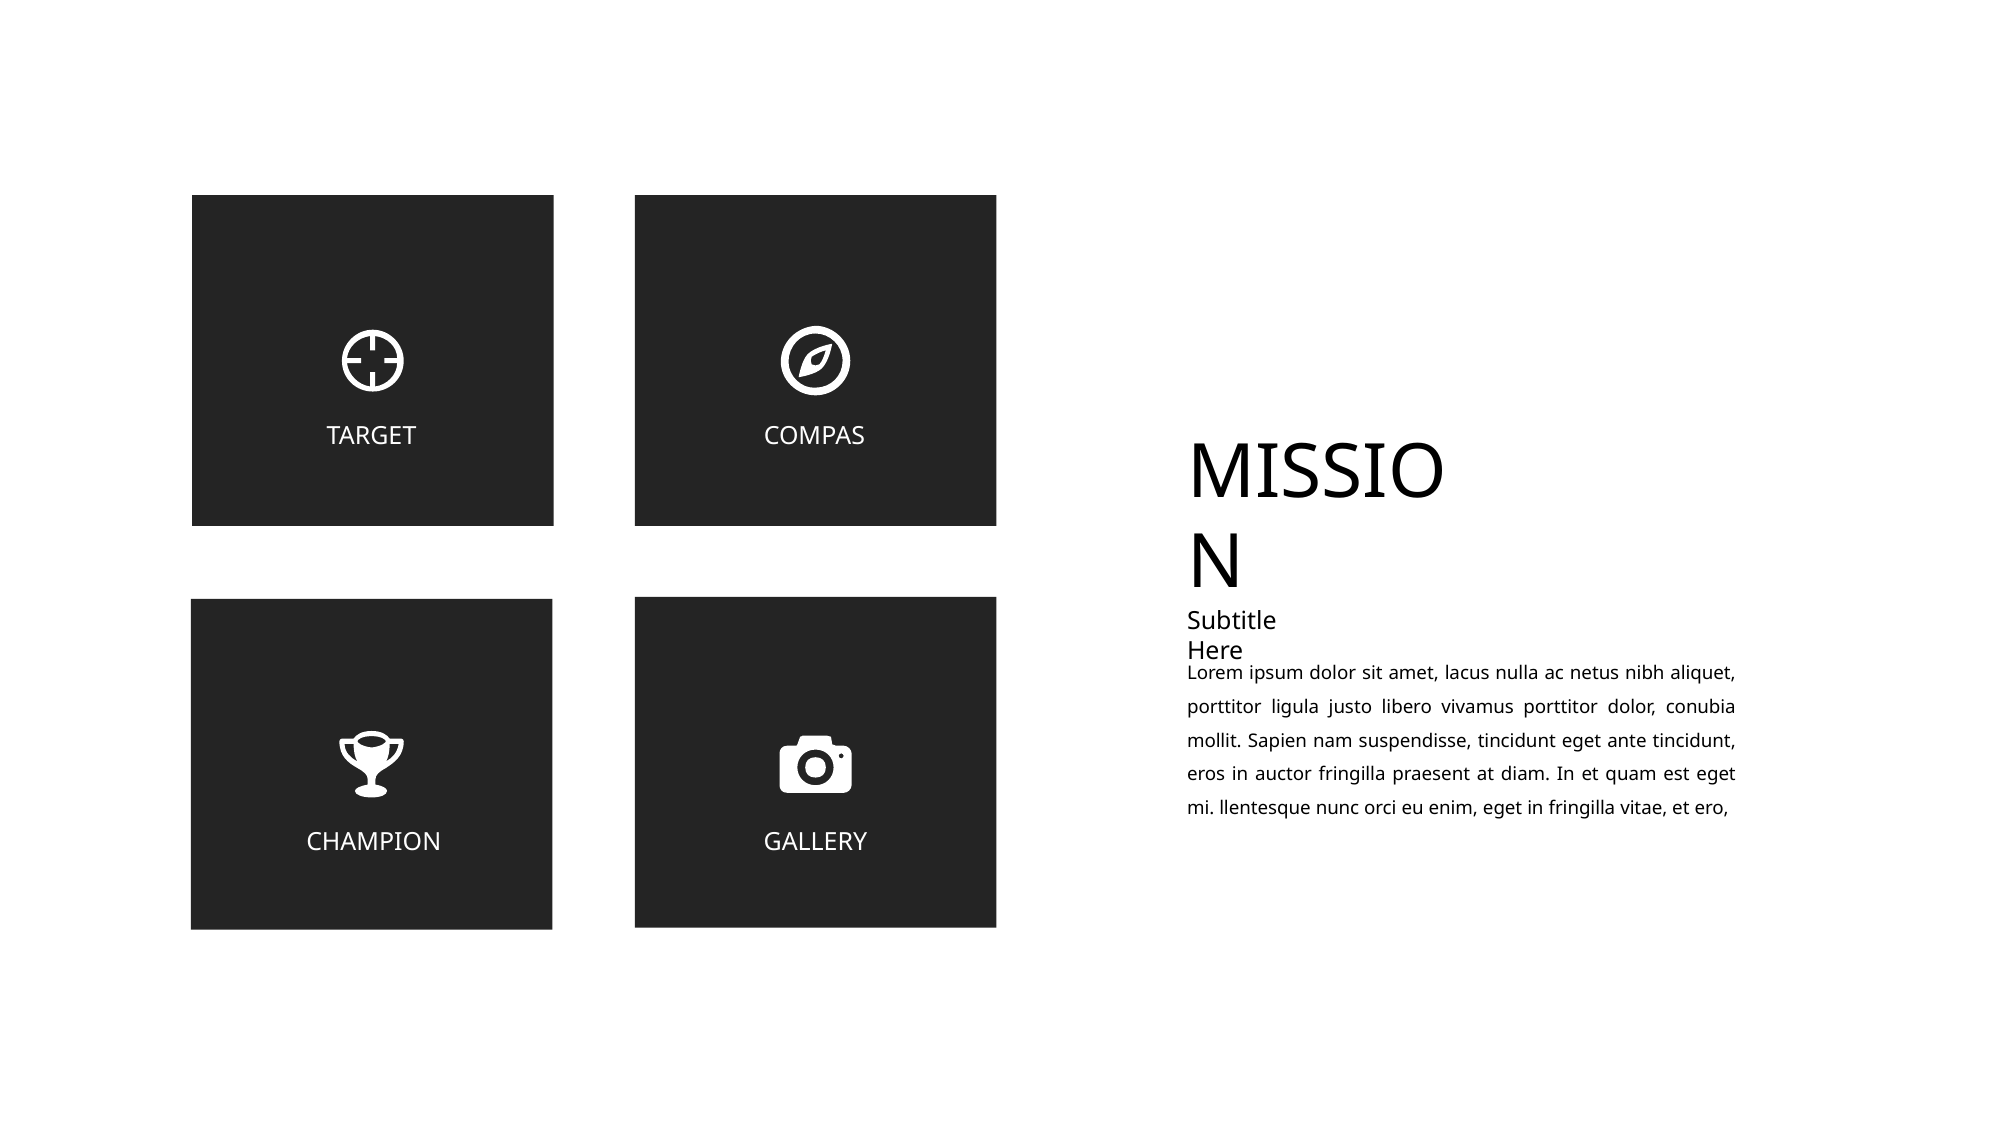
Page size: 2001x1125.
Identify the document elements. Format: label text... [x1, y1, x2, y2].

text_box Lorem ipsum dolor sit amet, lacus nulla ac netus nibh aliquet, porttitor ligula justo libero vivamus porttitor dolor, conubia mollit. Sapien nam suspendisse, tincidunt eget ante tincidunt, eros in auctor fringilla praesent at diam. In et quam est eget mi. llentesque nunc orci eu enim, eget in fringilla vitae, et ero, [1172, 642, 1750, 826]
picture [601, 568, 1030, 961]
picture [601, 164, 1030, 557]
picture [158, 568, 587, 961]
picture [158, 164, 587, 557]
text_box MISSION [1172, 415, 1464, 610]
text_box Subtitle Here [1172, 596, 1343, 672]
